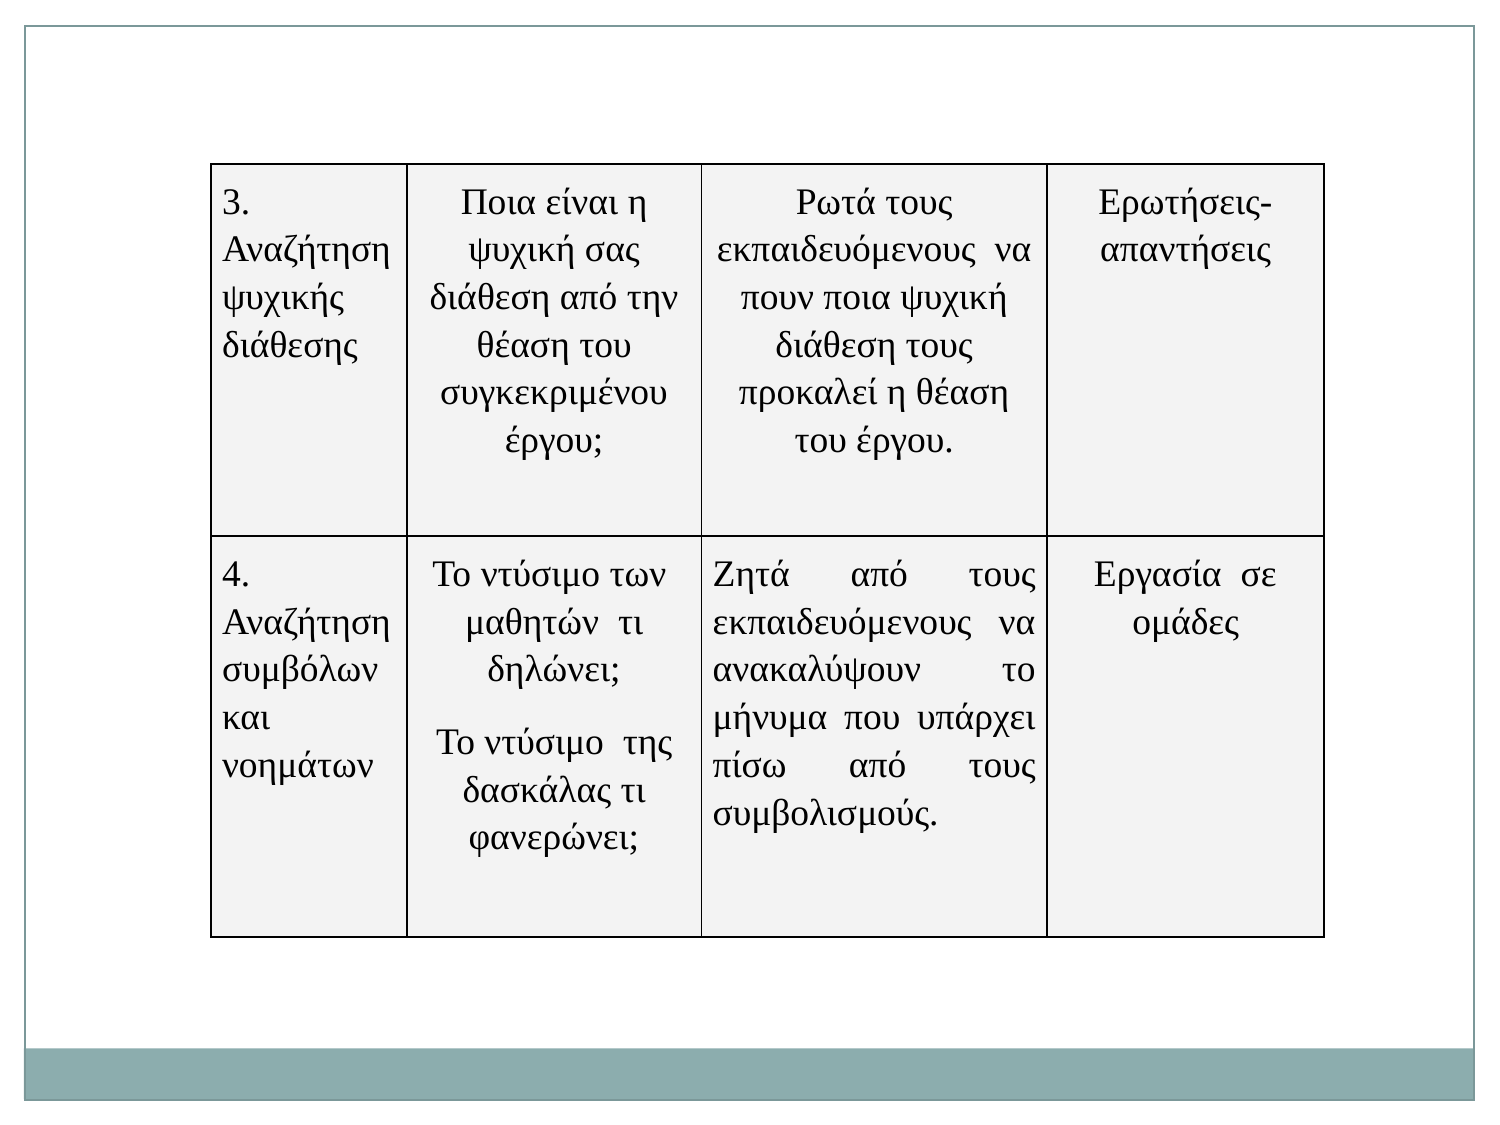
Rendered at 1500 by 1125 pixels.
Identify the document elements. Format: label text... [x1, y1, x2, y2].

table_cell Το ντύσιμο των μαθητών τι δηλώνει; Το ντύσιμο της δασκάλας τι φανερώνει; [408, 537, 701, 936]
table_cell Εργασία σε ομάδες [1048, 537, 1323, 936]
table_header Ερωτήσεις- απαντήσεις [1048, 165, 1323, 535]
table_header 3. Αναζήτηση ψυχικής διάθεσης [212, 165, 406, 535]
table_header Ποια είναι η ψυχική σας διάθεση από την θέαση του συγκεκριμένου έργου; [408, 165, 701, 535]
table_cell Ζητά από τους εκπαιδευόμενους να ανακαλύψουν το μήνυμα που υπάρχει πίσω από τους συμβολισμούς. [702, 537, 1046, 936]
table_cell 4. Αναζήτηση συμβόλων και νοημάτων [212, 537, 406, 936]
table_header Ρωτά τους εκπαιδευόμενους να πουν ποια ψυχική διάθεση τους προκαλεί η θέαση του έργου. [702, 165, 1046, 535]
